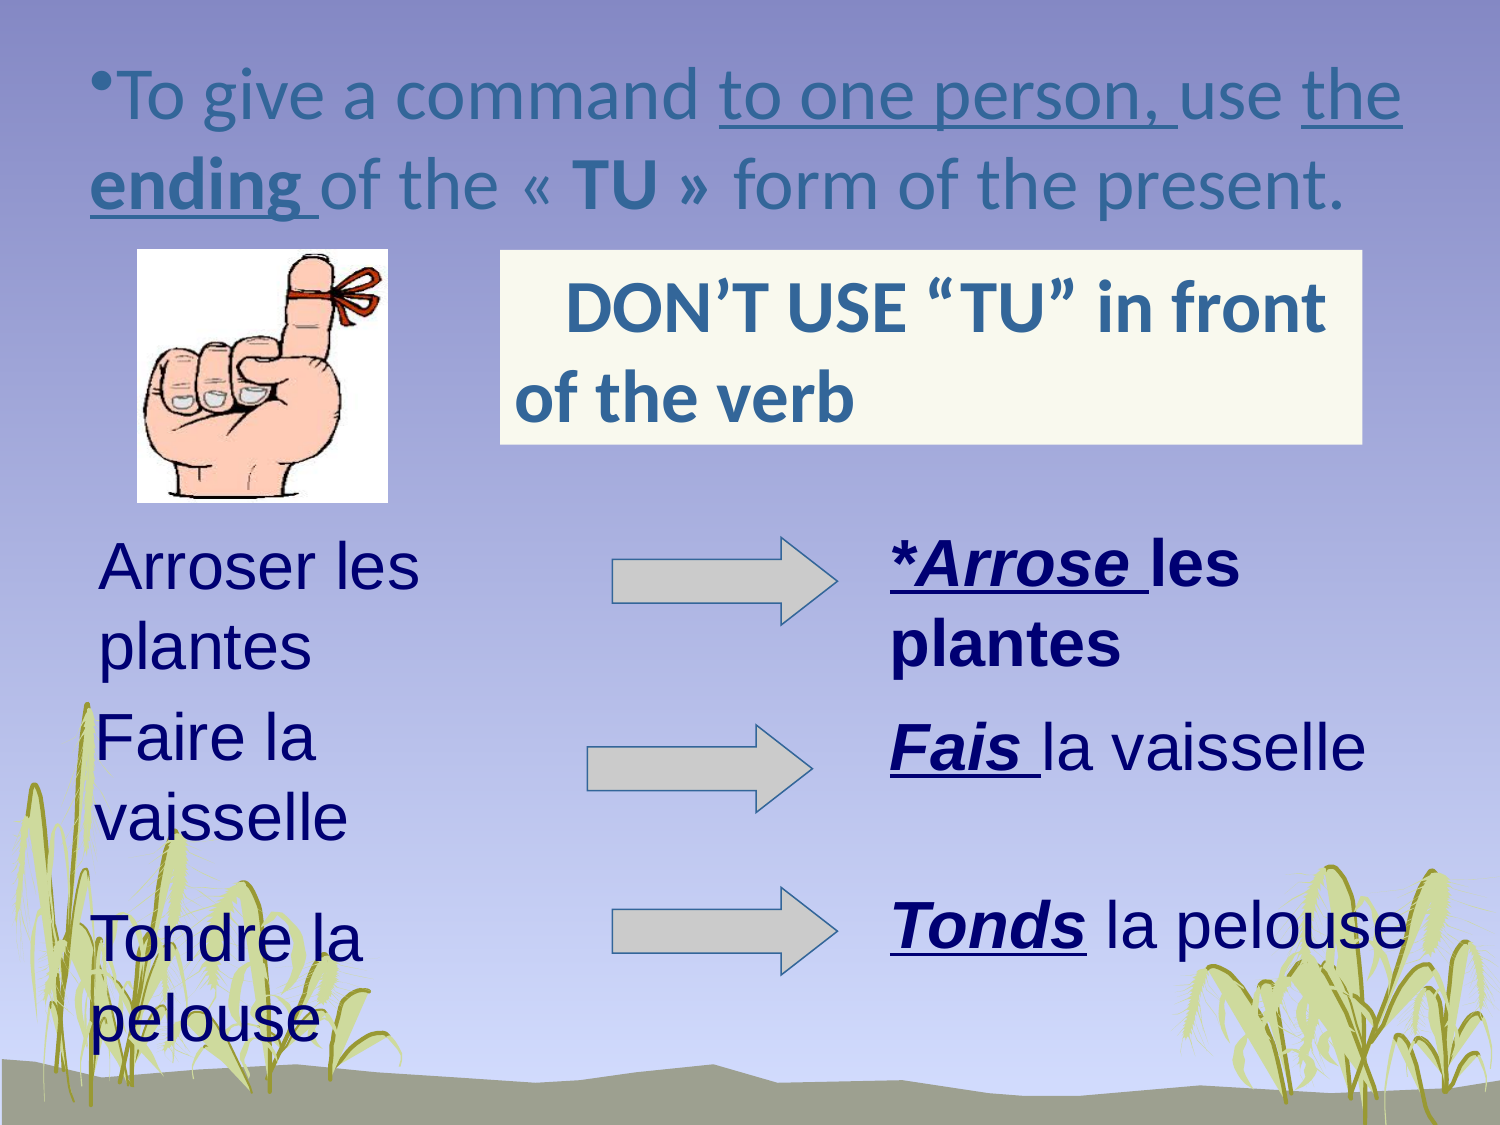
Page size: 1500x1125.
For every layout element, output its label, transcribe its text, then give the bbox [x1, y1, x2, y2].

text_box Tonds la pelouse [875, 874, 1450, 970]
text_box [587, 724, 813, 813]
text_box [612, 887, 838, 975]
text_box To give a command to one person, use the ending of the « TU » form of the present. [75, 37, 1450, 233]
text_box *Arrose les plantes [874, 512, 1388, 688]
text_box Faire la vaisselle [79, 686, 543, 862]
text_box [612, 537, 838, 625]
text_box DON’T USE “TU” in front of the verb [500, 249, 1363, 445]
text_box Fais la vaisselle [874, 696, 1400, 792]
text_box Arroser les plantes [83, 515, 622, 690]
picture [137, 249, 388, 504]
text_box Tondre la pelouse [75, 887, 500, 1063]
